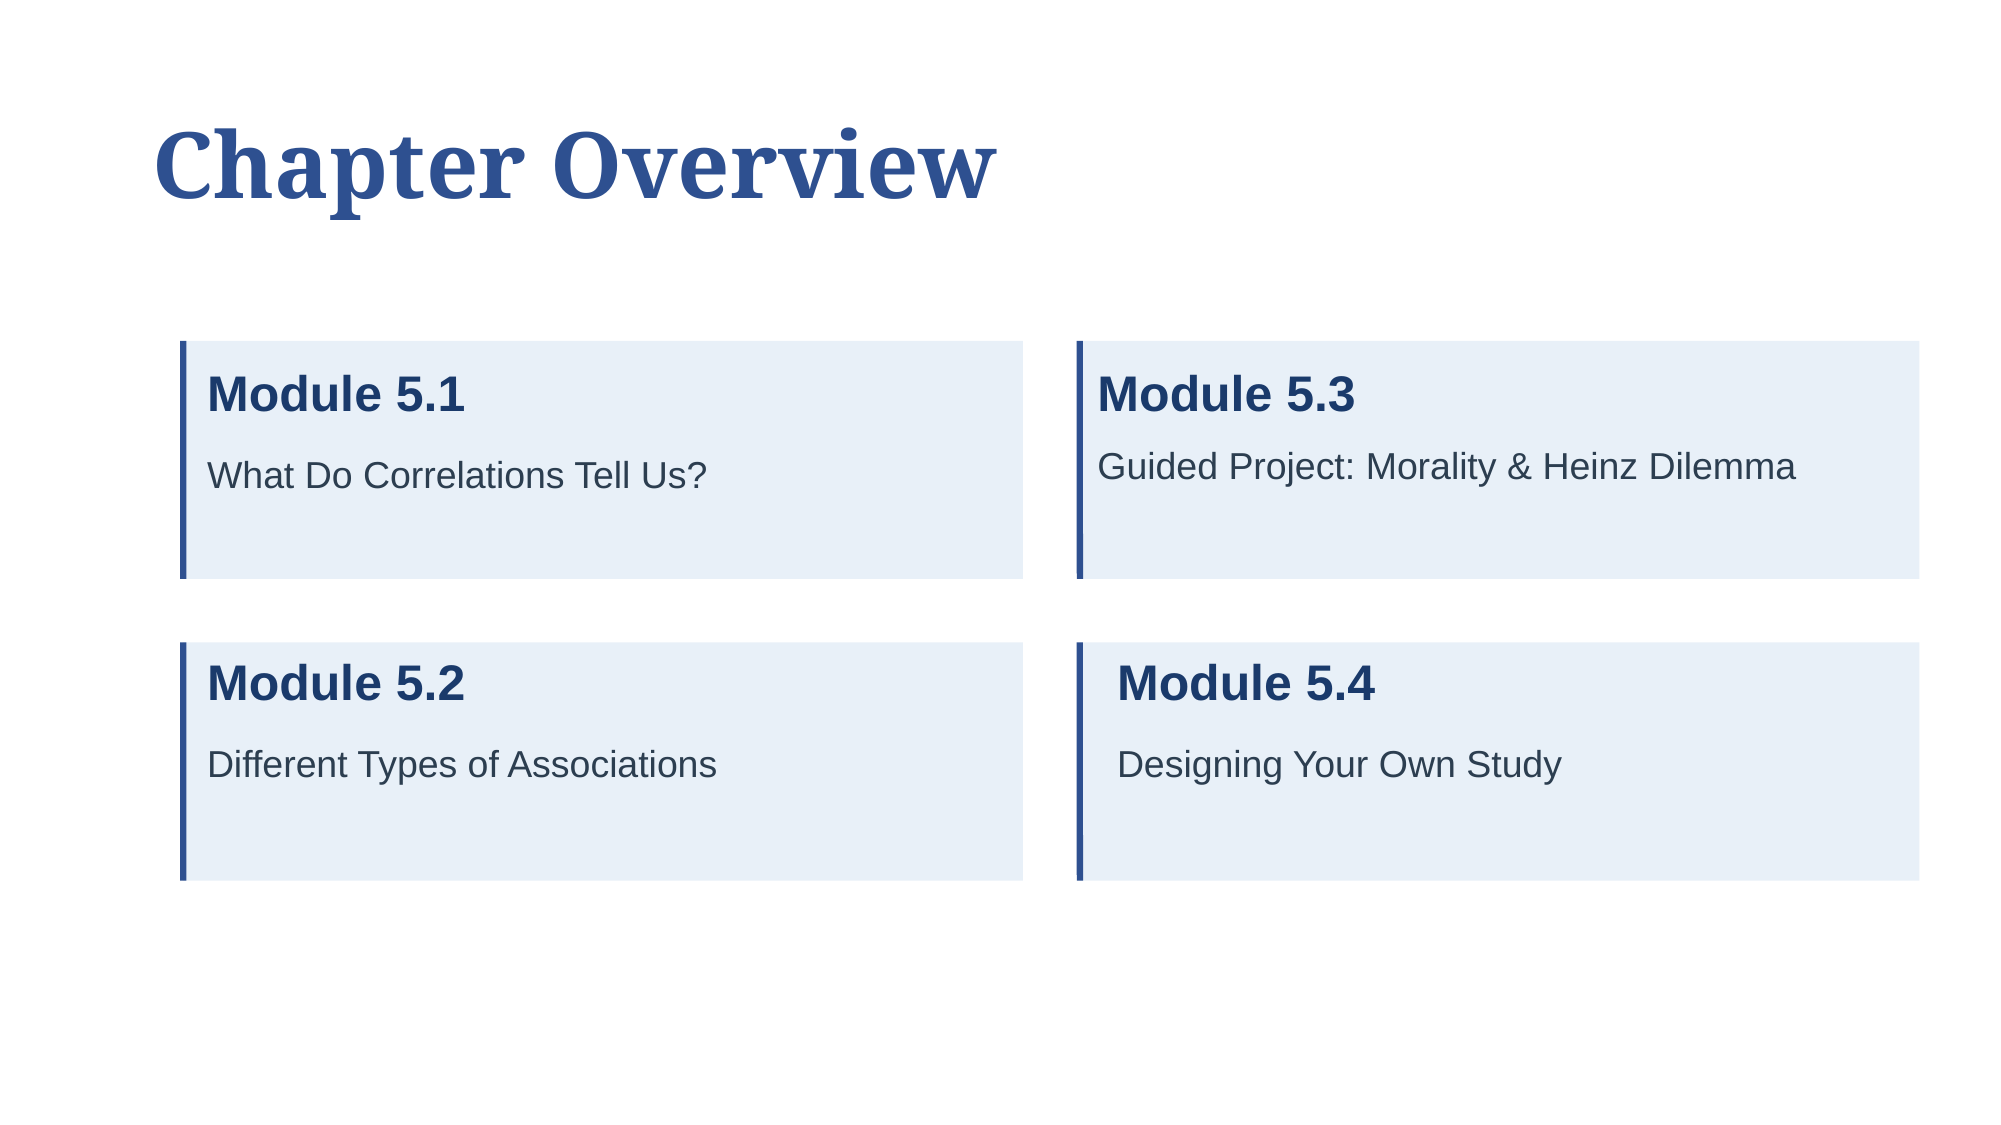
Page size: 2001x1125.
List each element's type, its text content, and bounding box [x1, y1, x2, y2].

text_box Module 5.2 [207, 673, 973, 711]
title Chapter Overview [137, 59, 1863, 278]
text_box [1080, 642, 1920, 881]
text_box Designing Your Own Study [1117, 741, 1883, 786]
text_box [1080, 340, 1920, 579]
text_box Module 5.3 [1097, 384, 1863, 422]
text_box Module 5.4 [1117, 673, 1883, 711]
text_box Different Types of Associations [207, 741, 973, 786]
text_box Guided Project: Morality & Heinz Dilemma [1097, 443, 1863, 487]
text_box [184, 642, 1023, 881]
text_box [182, 340, 1024, 580]
